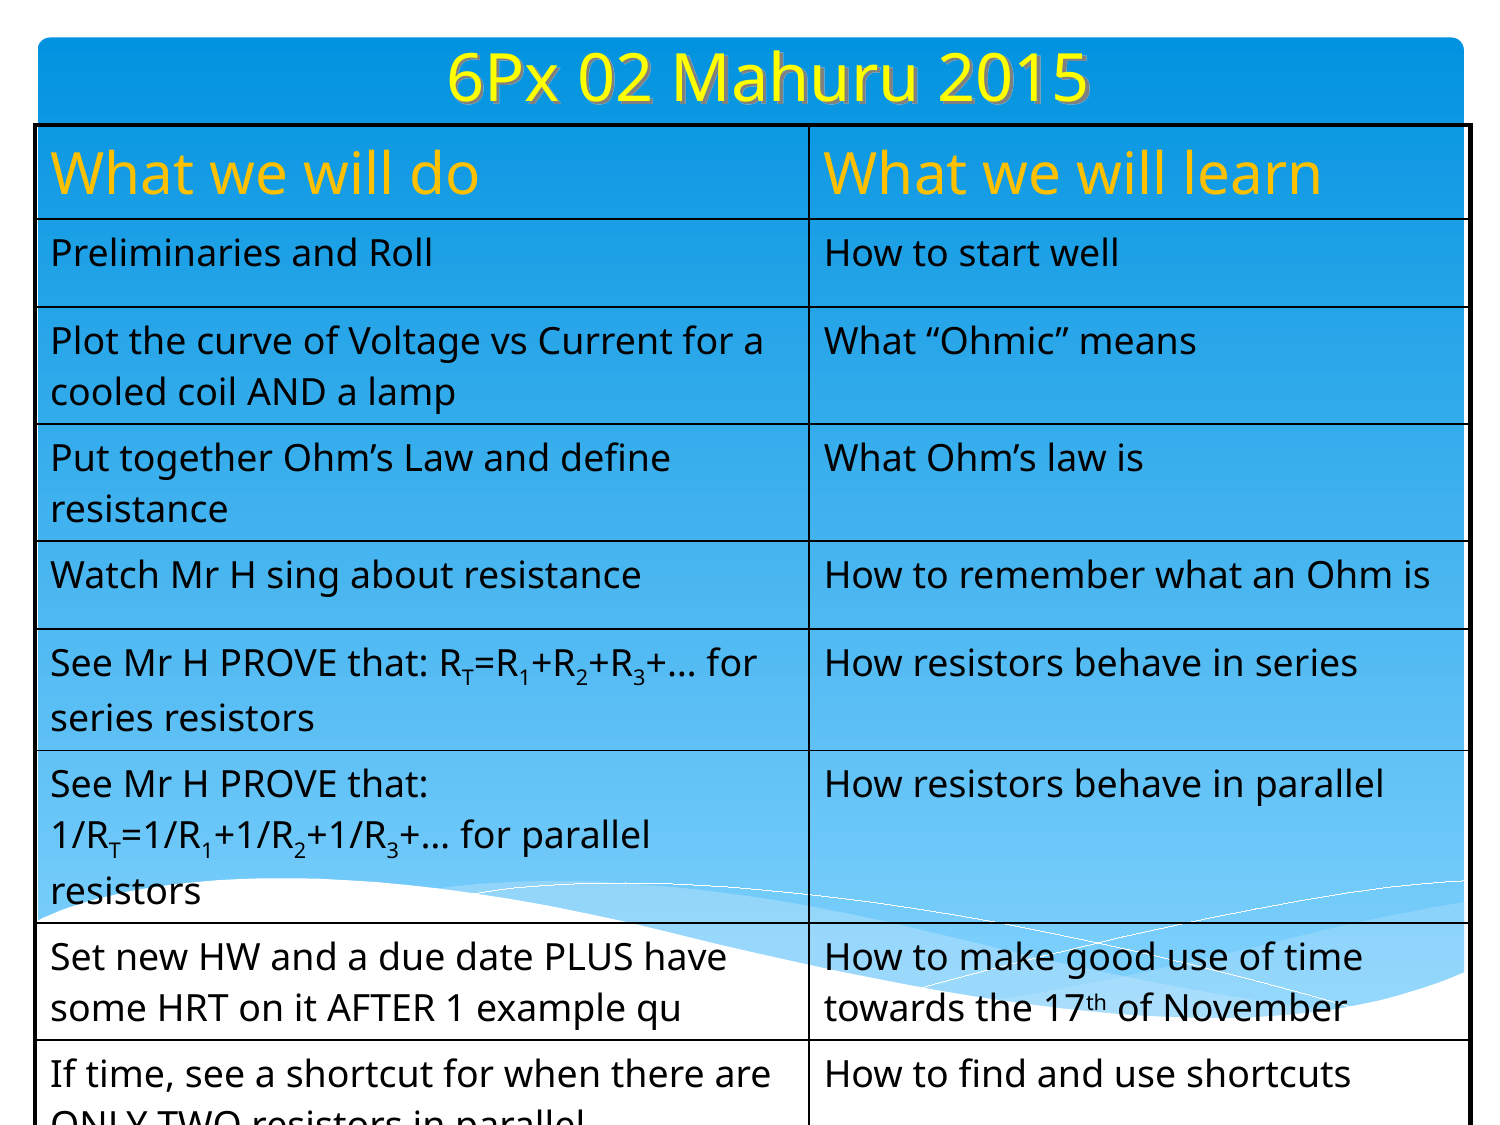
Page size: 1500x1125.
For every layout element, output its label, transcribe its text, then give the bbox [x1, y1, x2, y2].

table_cell If time, see a shortcut for when there are ONLY TWO resistors in parallel [37, 1041, 808, 1125]
table_header What we will do [37, 127, 808, 218]
table_cell What Ohm’s law is [810, 425, 1468, 540]
table_cell See Mr H PROVE that: 1/RT=1/R1+1/R2+1/R3+… for parallel resistors [37, 751, 808, 922]
table_header What we will learn [810, 127, 1468, 218]
table_cell Plot the curve of Voltage vs Current for a cooled coil AND a lamp [37, 308, 808, 423]
table_cell What “Ohmic” means [810, 308, 1468, 423]
table_cell See Mr H PROVE that: RT=R1+R2+R3+… for series resistors [37, 630, 808, 750]
table_cell How to make good use of time towards the 17th of November [810, 924, 1468, 1039]
table_cell Preliminaries and Roll [37, 220, 808, 306]
table_cell Set new HW and a due date PLUS have some HRT on it AFTER 1 example qu [37, 924, 808, 1039]
table_cell Put together Ohm’s Law and define resistance [37, 425, 808, 540]
table_cell Watch Mr H sing about resistance [37, 542, 808, 628]
table_cell How to remember what an Ohm is [810, 542, 1468, 628]
table_cell How to find and use shortcuts [810, 1041, 1468, 1125]
table_cell How resistors behave in parallel [810, 751, 1468, 922]
table_cell How to start well [810, 220, 1468, 306]
table_cell How resistors behave in series [810, 630, 1468, 750]
text_box 6Px 02 Mahuru 2015 [162, 24, 1375, 123]
